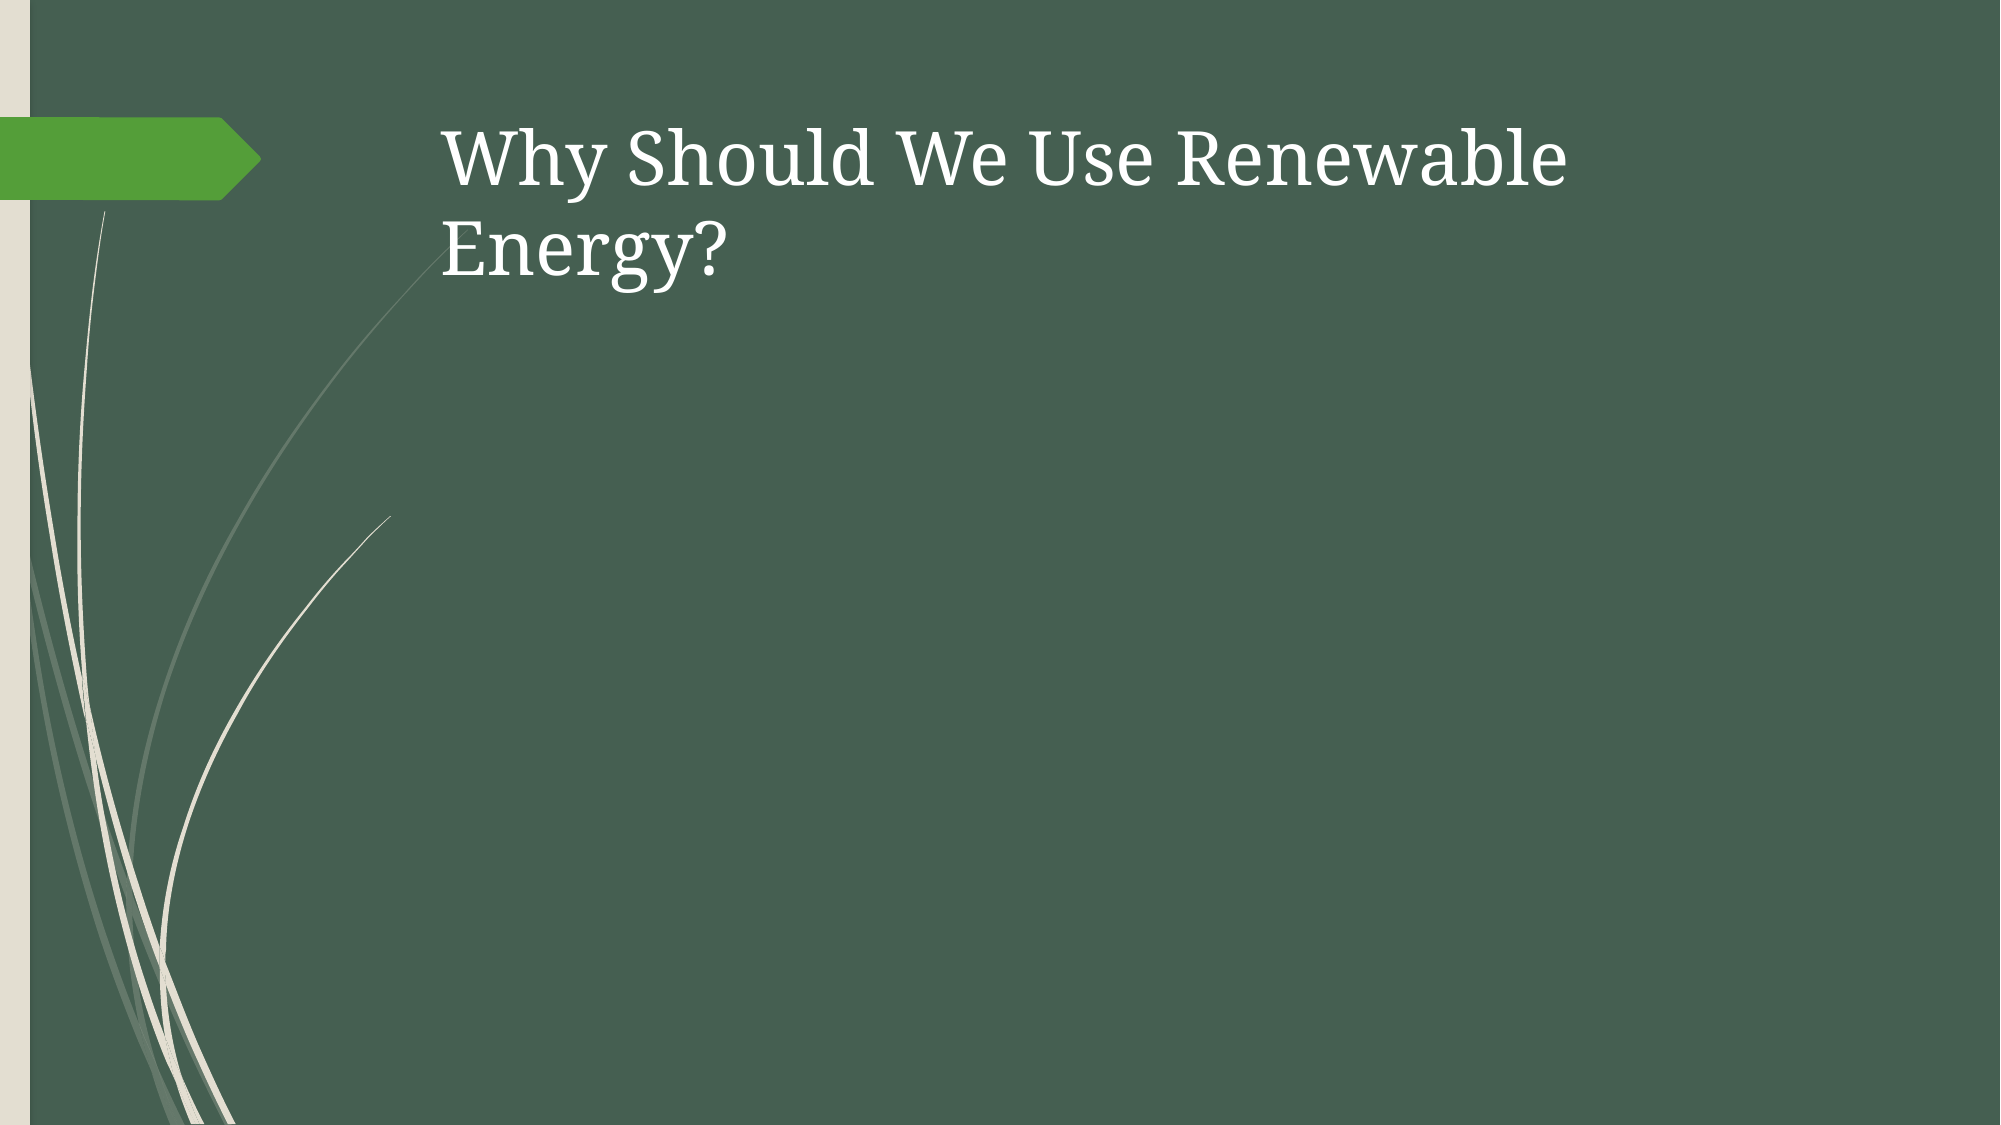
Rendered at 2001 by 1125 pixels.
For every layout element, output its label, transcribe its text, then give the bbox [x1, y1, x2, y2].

title Why Should We Use Renewable Energy? [425, 102, 1888, 313]
